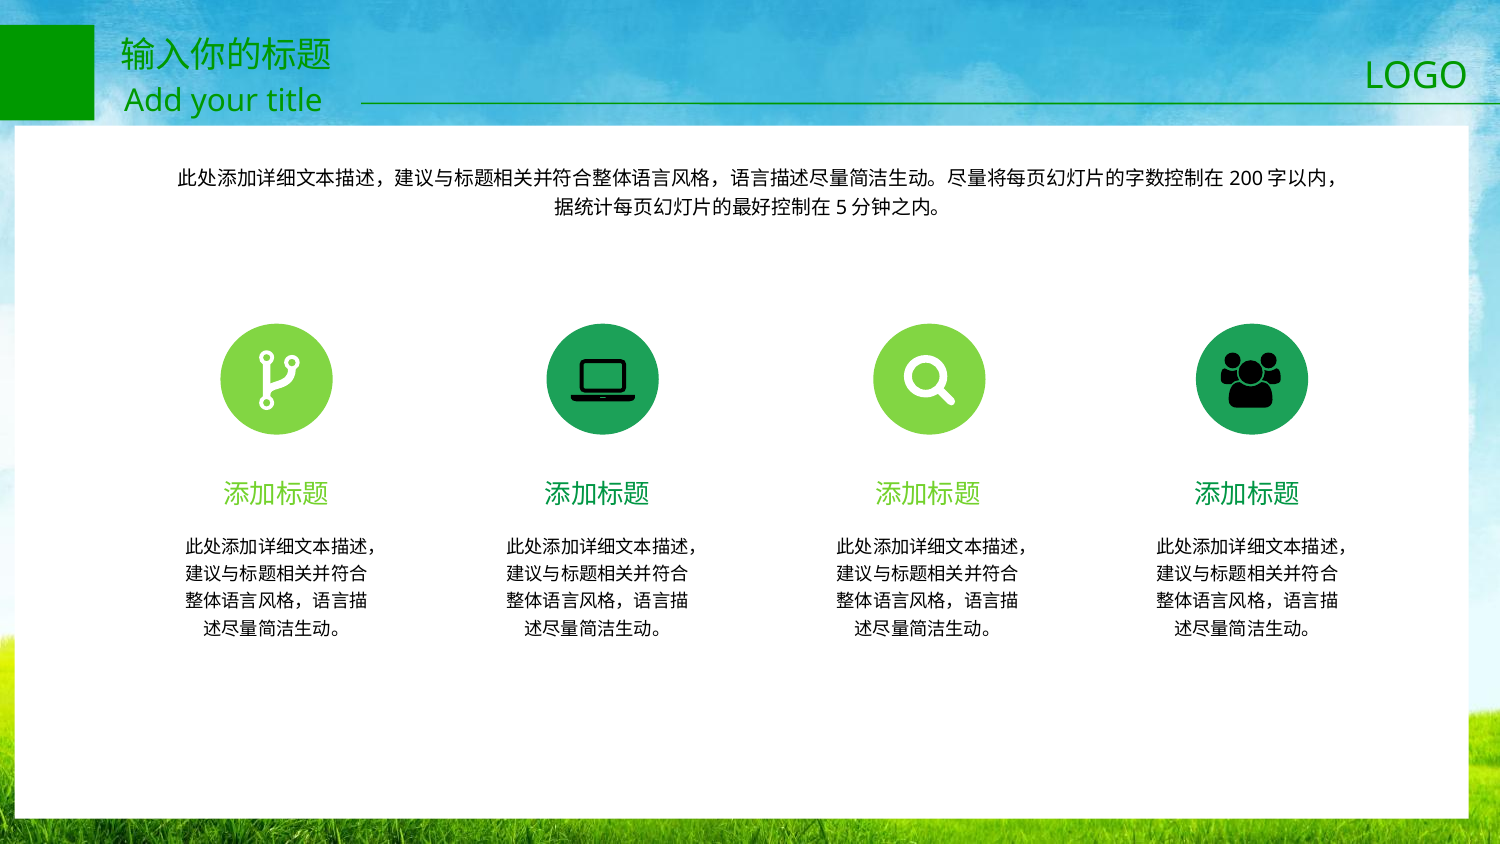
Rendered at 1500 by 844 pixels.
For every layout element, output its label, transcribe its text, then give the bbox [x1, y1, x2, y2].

text_box 此处添加详细文本描述，建议与标题相关并符合整体语言风格，语言描述尽量简洁生动。 [827, 529, 1028, 660]
text_box 此处添加详细文本描述，建议与标题相关并符合整体语言风格，语言描述尽量简洁生动。 [497, 529, 698, 660]
text_box 此处添加详细文本描述，建议与标题相关并符合整体语言风格，语言描述尽量简洁生动。 [176, 529, 377, 660]
text_box 添加标题 [836, 478, 1019, 511]
picture [0, 0, 1500, 844]
text_box 添加标题 [1156, 478, 1339, 511]
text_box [1195, 323, 1309, 435]
text_box 此处添加详细文本描述，建议与标题相关并符合整体语言风格，语言描述尽量简洁生动。 [1147, 529, 1348, 660]
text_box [546, 323, 659, 435]
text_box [873, 323, 986, 435]
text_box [220, 323, 333, 435]
text_box [258, 75, 1247, 153]
text_box 添加标题 [185, 478, 368, 511]
text_box 添加标题 [506, 478, 689, 511]
text_box 此处添加详细文本描述，建议与标题相关并符合整体语言风格，语言描述尽量简洁生动。尽量将每页幻灯片的字数控制在200字以内， 据统计每页幻灯片的最好控制在5分钟之内。 [168, 159, 1337, 219]
